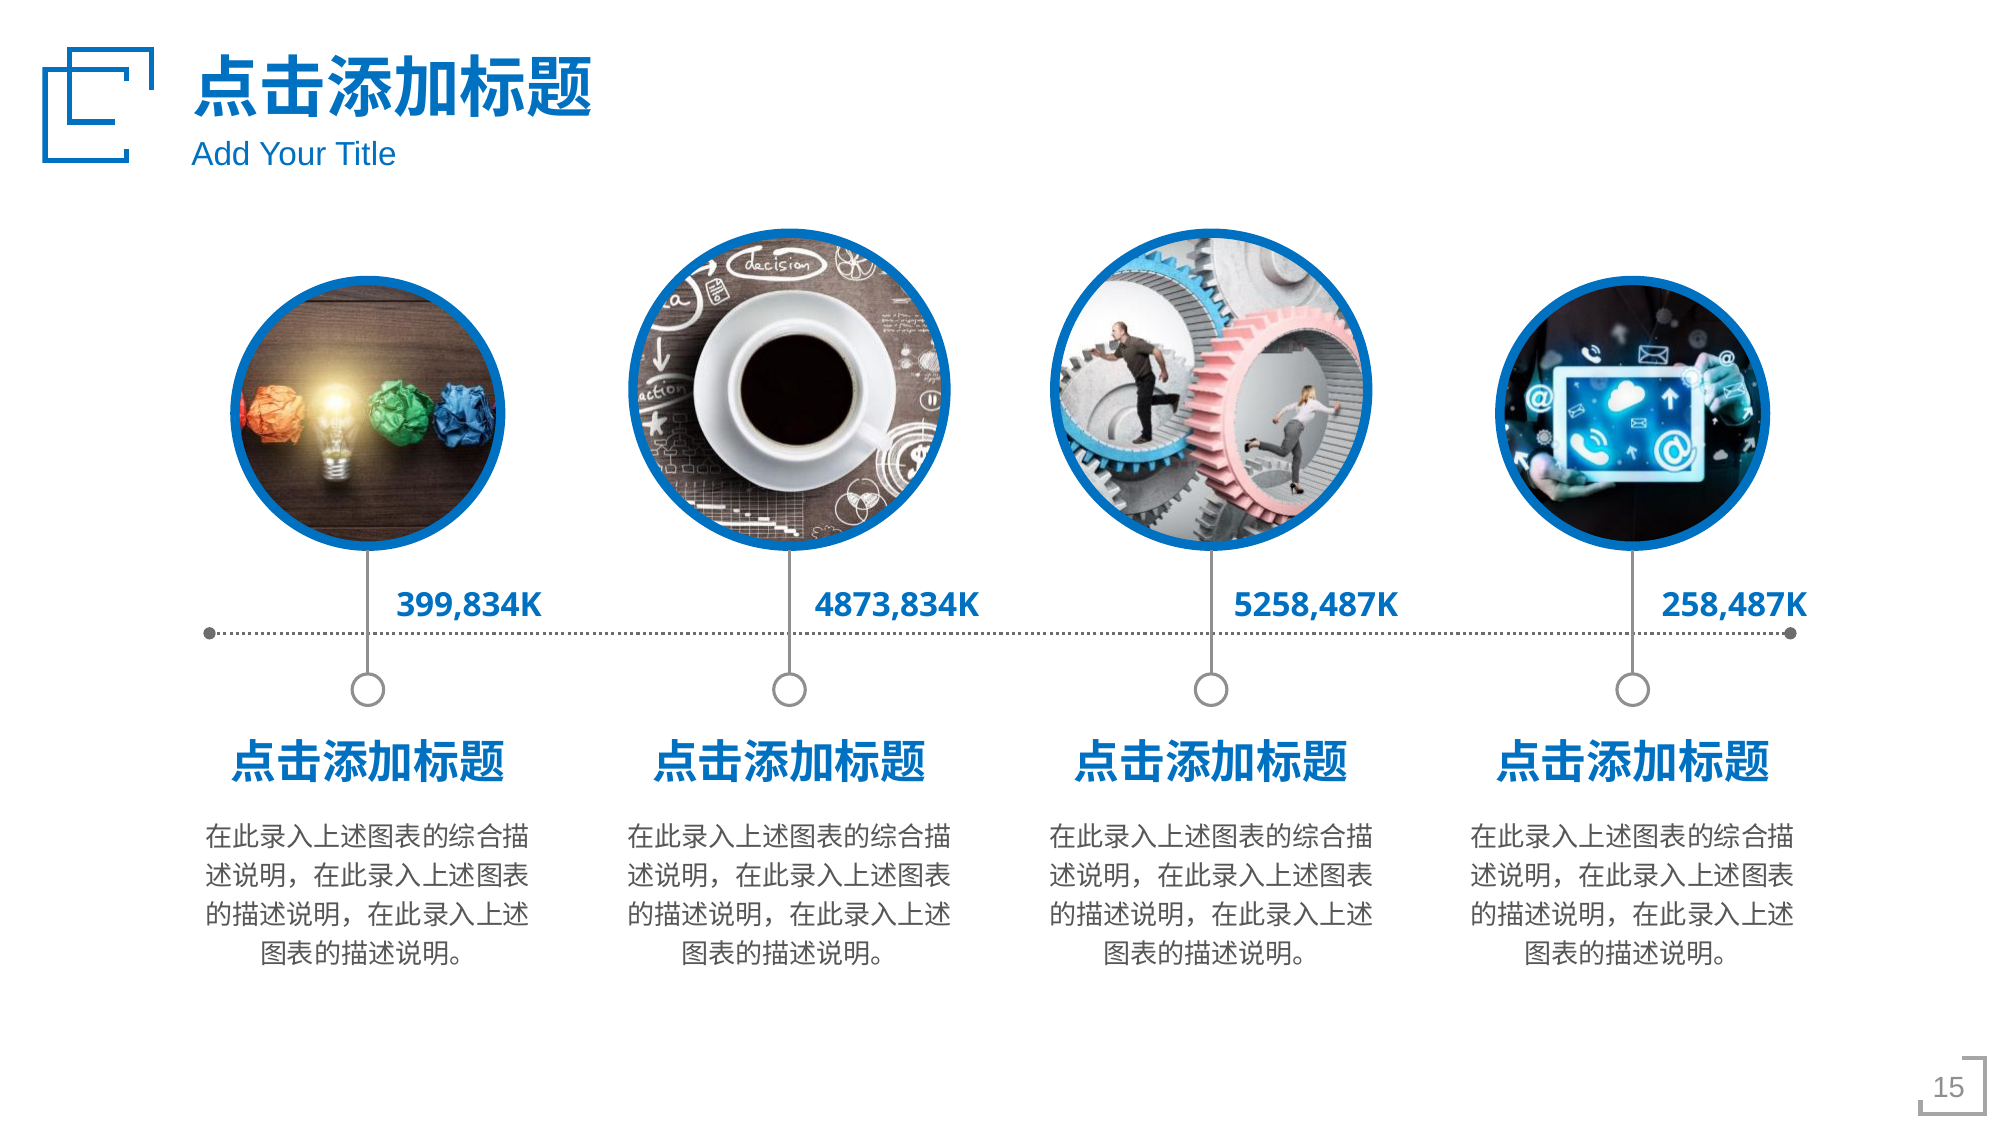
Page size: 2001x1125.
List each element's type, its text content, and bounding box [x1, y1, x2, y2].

text_box 在此录入上述图表的综合描述说明，在此录入上述图表的描述说明，在此录入上述图表的描述说明。 [1028, 805, 1394, 977]
text_box 点击添加标题 [637, 724, 942, 795]
text_box 258,487K [1661, 583, 1808, 624]
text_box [773, 549, 806, 706]
text_box 399,834K [396, 583, 542, 624]
text_box [1498, 279, 1767, 548]
text_box 在此录入上述图表的综合描述说明，在此录入上述图表的描述说明，在此录入上述图表的描述说明。 [606, 805, 973, 977]
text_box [1616, 549, 1649, 706]
text_box [1053, 232, 1369, 548]
text_box 点击添加标题 [177, 36, 609, 132]
text_box [631, 232, 947, 548]
text_box Add Your Title [176, 124, 555, 180]
text_box 点击添加标题 [1058, 724, 1364, 795]
text_box 点击添加标题 [1480, 724, 1785, 795]
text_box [1195, 549, 1227, 706]
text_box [352, 549, 384, 706]
text_box 4873,834K [814, 583, 980, 624]
text_box 在此录入上述图表的综合描述说明，在此录入上述图表的描述说明，在此录入上述图表的描述说明。 [185, 805, 551, 977]
text_box [233, 279, 502, 548]
text_box 在此录入上述图表的综合描述说明，在此录入上述图表的描述说明，在此录入上述图表的描述说明。 [1449, 805, 1816, 977]
text_box 点击添加标题 [215, 724, 521, 795]
text_box 5258,487K [1233, 583, 1399, 624]
